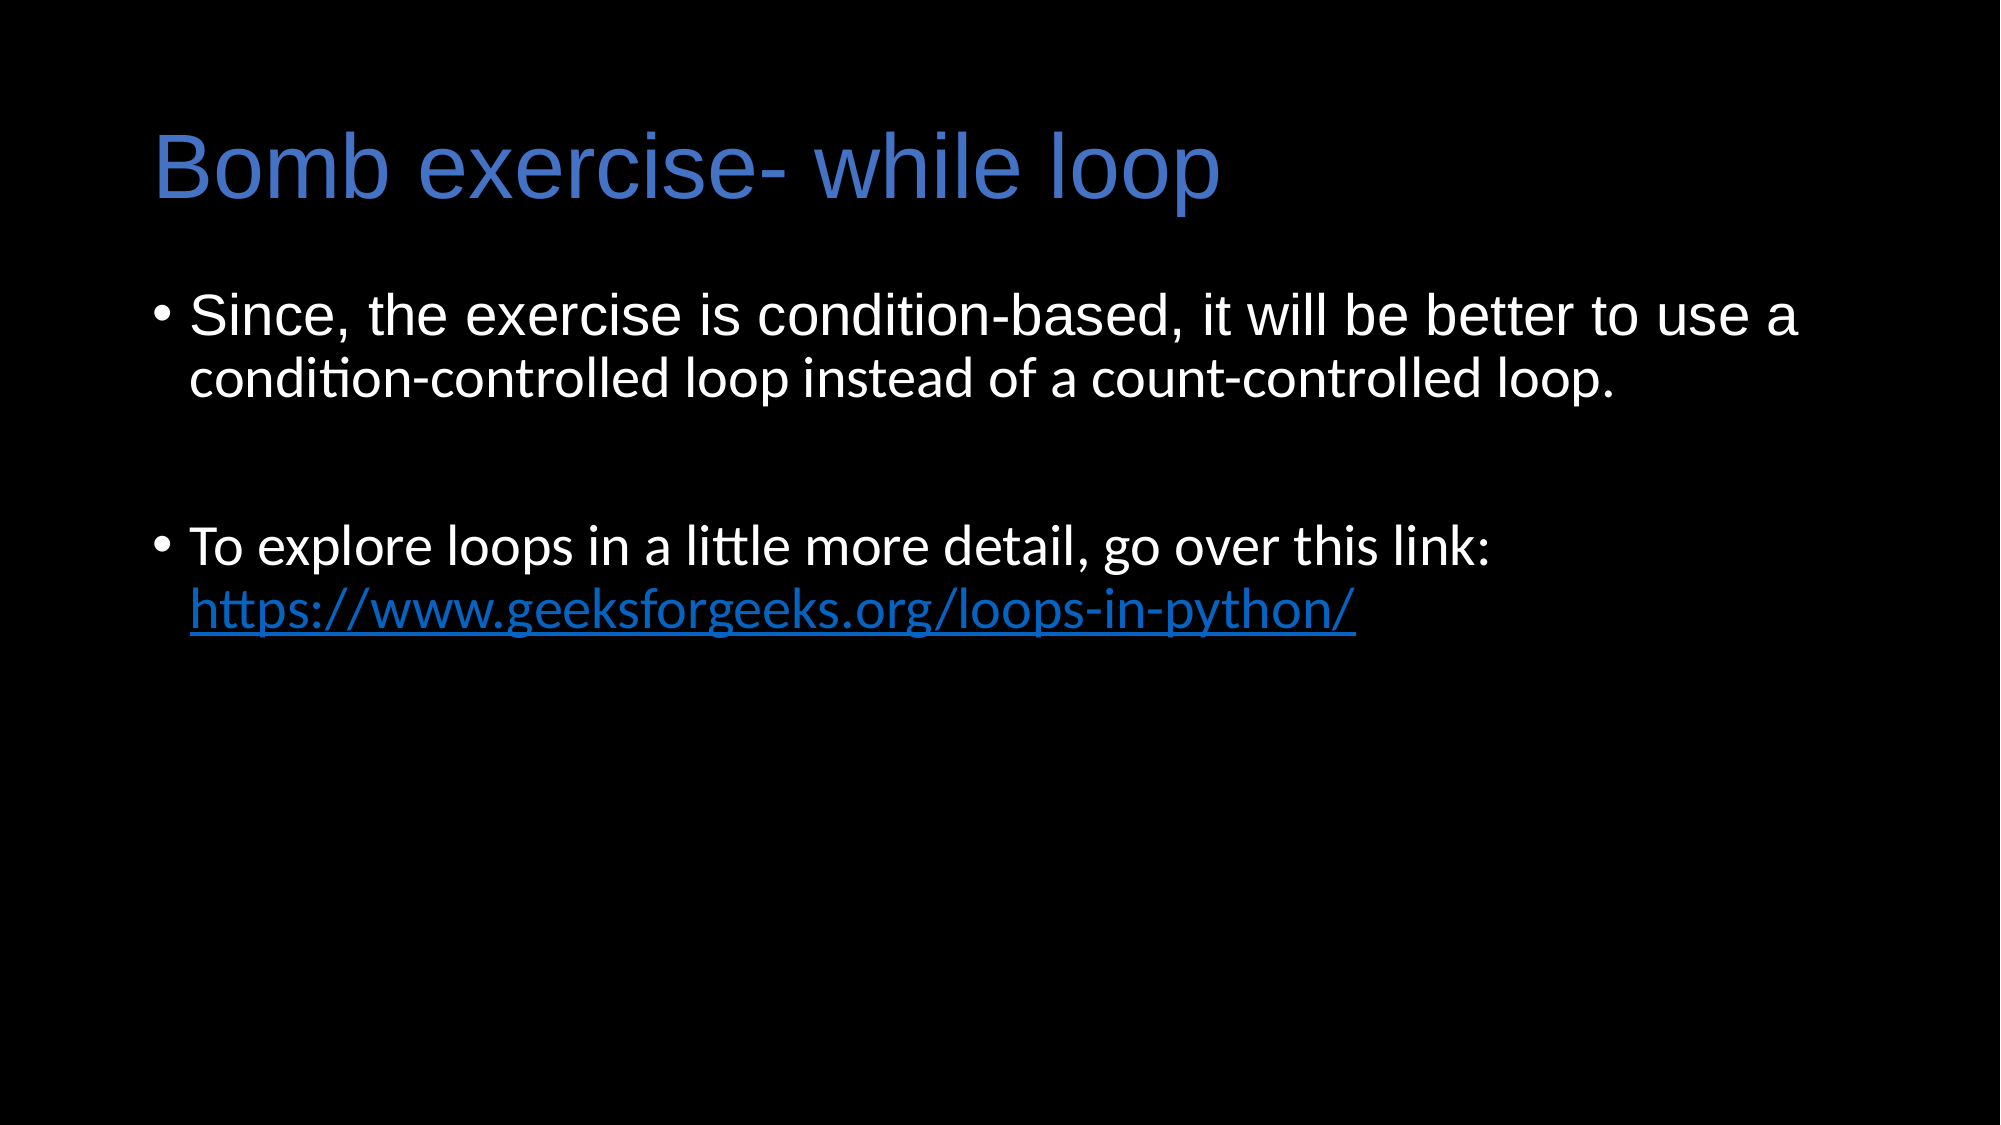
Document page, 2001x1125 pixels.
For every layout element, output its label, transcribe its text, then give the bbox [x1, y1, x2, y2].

list Since, the exercise is condition-based, it will be better to use a condition-controlled loop instead of a count-controlled loop. To explore loops in a little more detail, go over this link: https://www.geeksforgeeks.org/loops-in-python/ [137, 277, 1863, 992]
title Bomb exercise- while loop [137, 59, 1863, 277]
